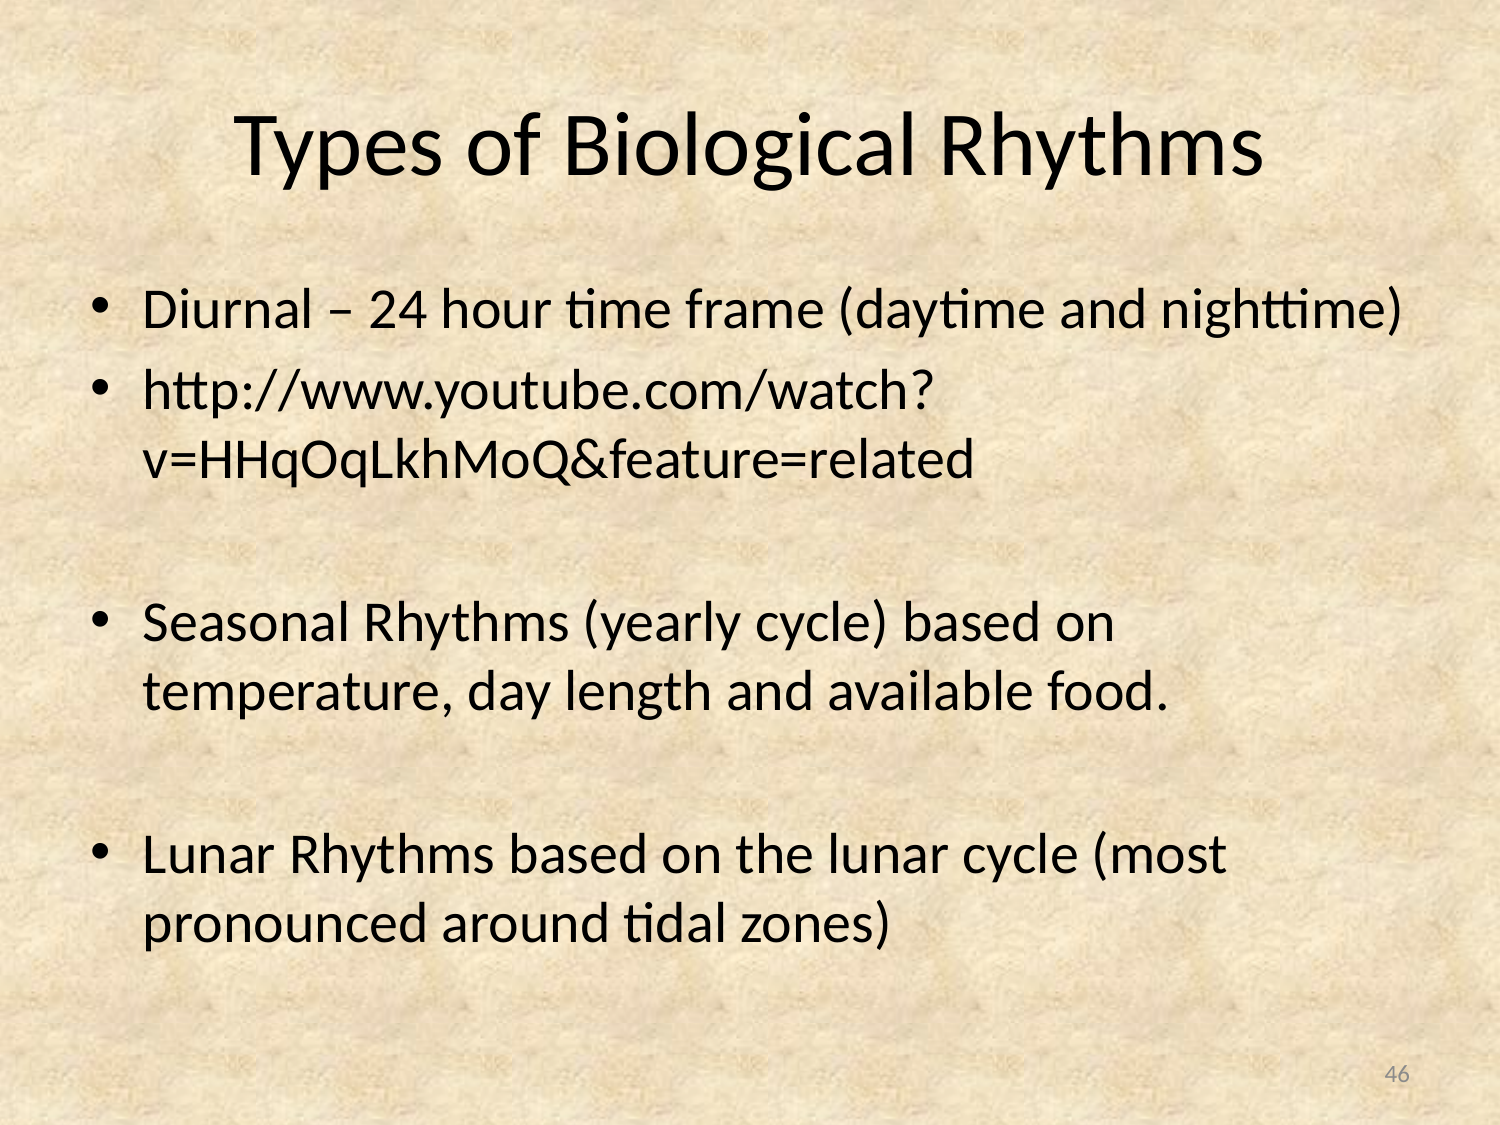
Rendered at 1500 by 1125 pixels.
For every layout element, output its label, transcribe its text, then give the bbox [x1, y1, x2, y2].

list Diurnal – 24 hour time frame (daytime and nighttime) http://www.youtube.com/watch?v=HHqOqLkhMoQ&feature=related Seasonal Rhythms (yearly cycle) based on temperature, day length and available food. Lunar Rhythms based on the lunar cycle (most pronounced around tidal zones) [75, 262, 1425, 1005]
slide_number 46 [1074, 1042, 1425, 1103]
title Types of Biological Rhythms [75, 45, 1425, 233]
